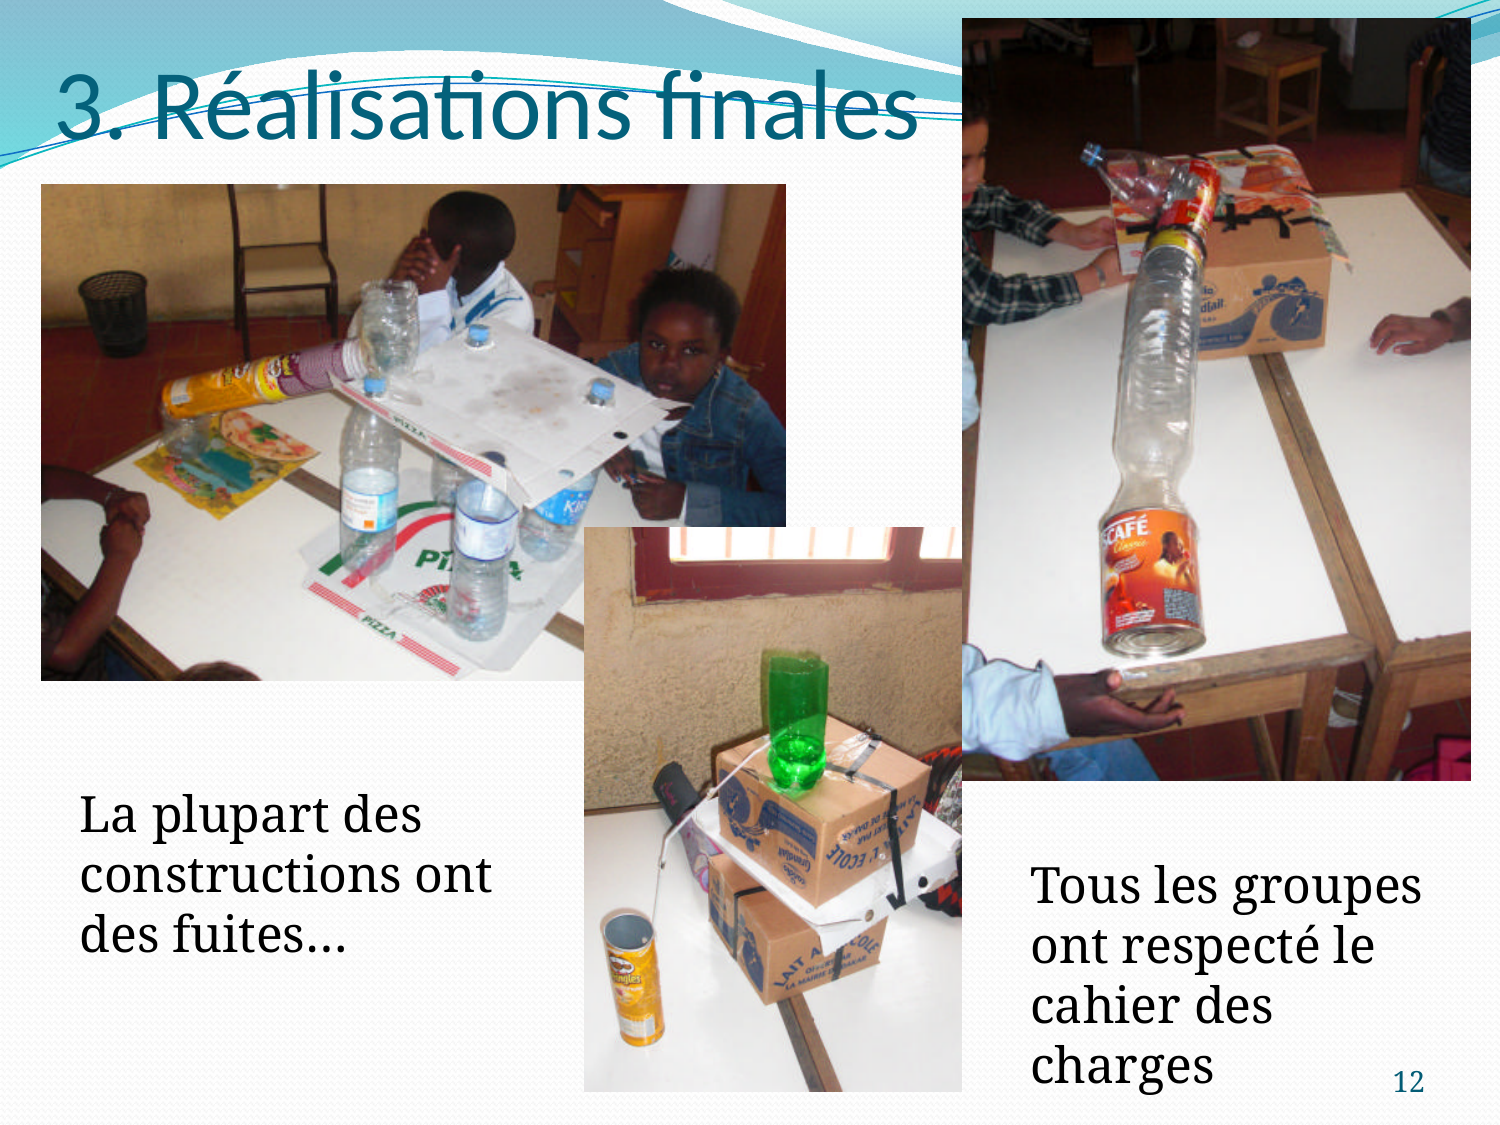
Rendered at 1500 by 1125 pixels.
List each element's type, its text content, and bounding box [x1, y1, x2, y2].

picture [40, 184, 962, 1093]
picture [962, 18, 1471, 782]
text_box Tous les groupes ont respecté le cahier des charges [1015, 846, 1471, 1101]
text_box La plupart des constructions ont des fuites… [64, 774, 550, 970]
title 3. Réalisations finales [52, 30, 955, 160]
